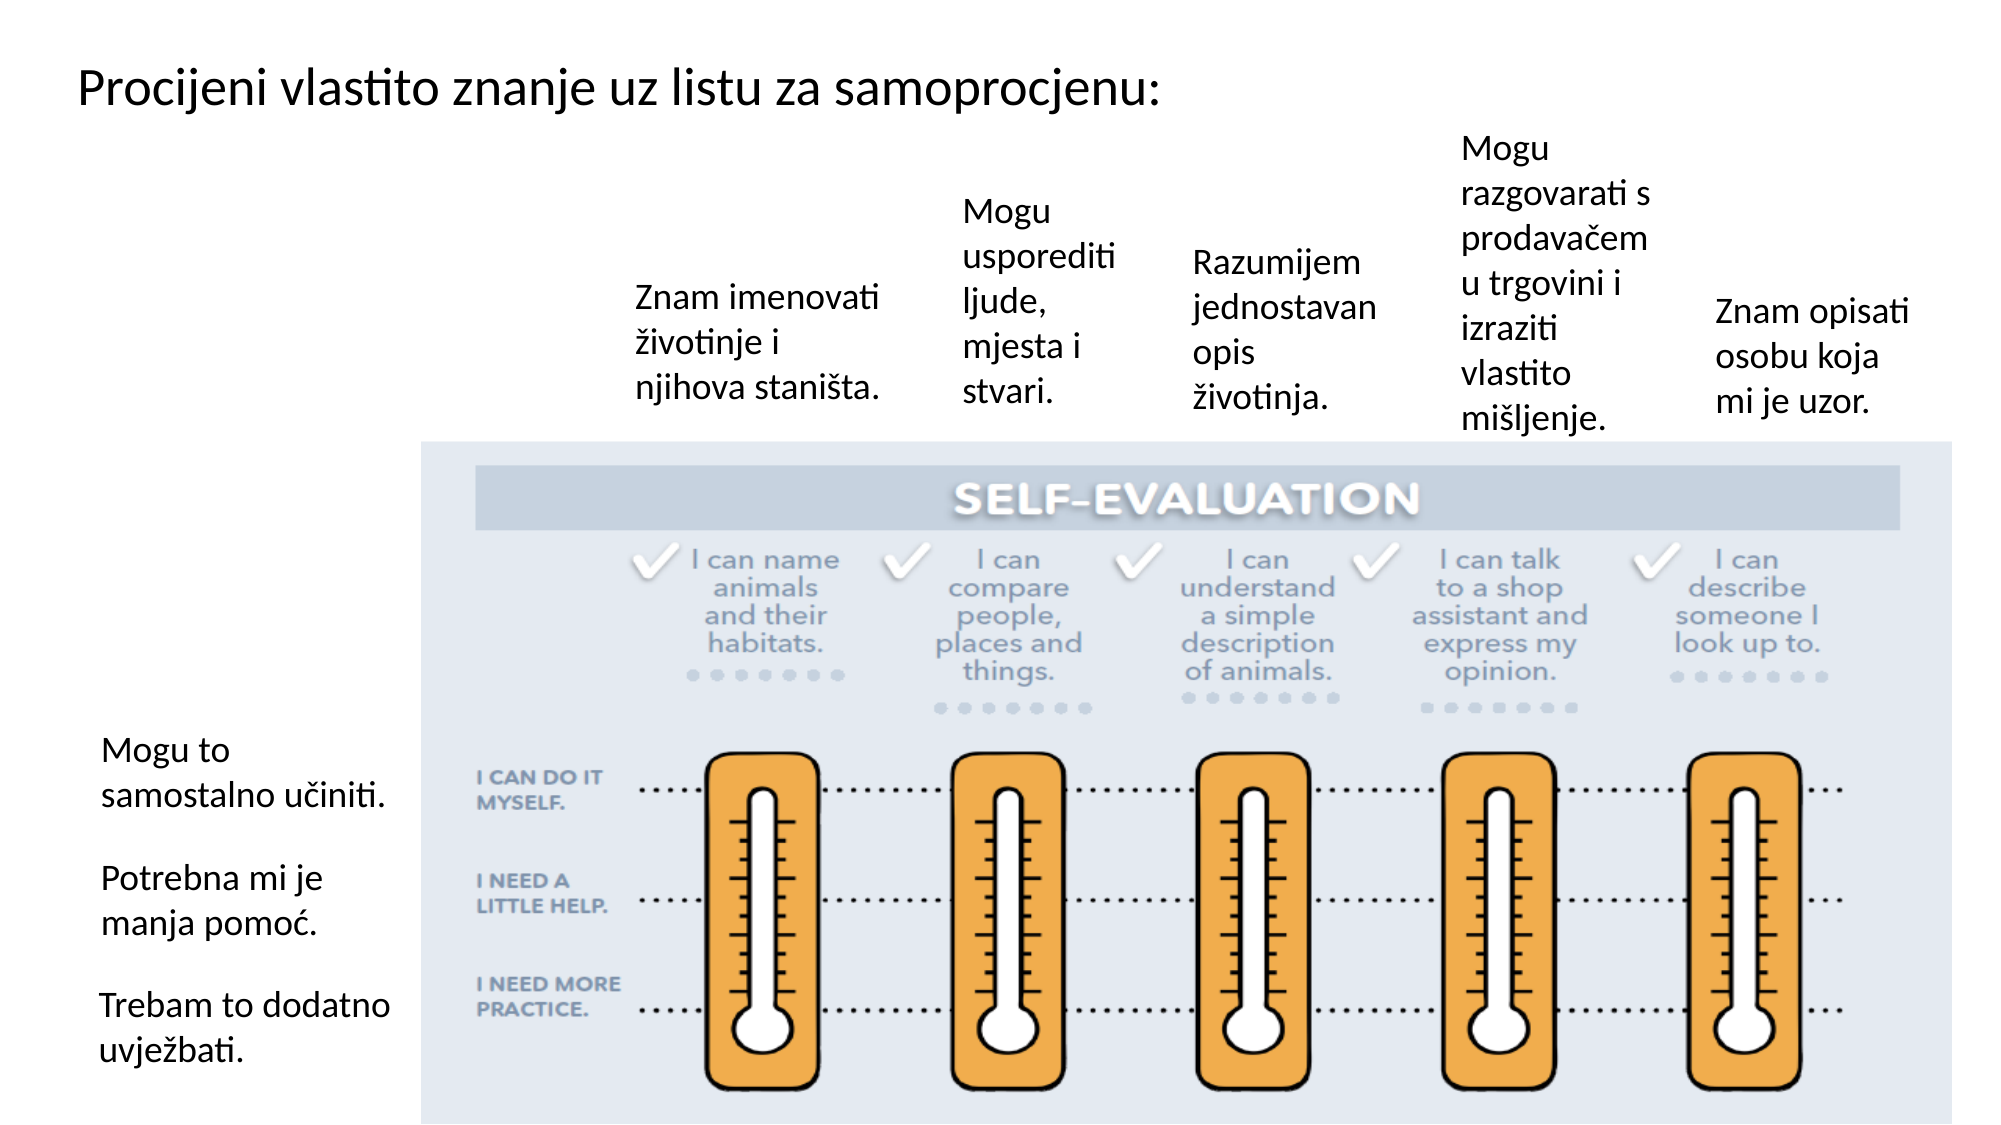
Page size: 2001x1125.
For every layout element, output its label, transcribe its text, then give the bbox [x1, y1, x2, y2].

text_box Razumijem jednostavan opis životinja. [1178, 229, 1402, 425]
text_box Mogu usporediti ljude, mjesta i stvari. [947, 179, 1171, 419]
text_box Znam imenovati životinje i njihova staništa. [620, 264, 903, 415]
text_box Mogu to samostalno učiniti. [86, 718, 421, 823]
text_box Znam opisati osobu koja mi je uzor. [1700, 279, 1928, 429]
text_box Potrebna mi je manja pomoć. [86, 845, 377, 950]
text_box Mogu razgovarati s prodavačem u trgovini i izraziti vlastito mišljenje. [1446, 115, 1685, 439]
text_box Trebam to dodatno uvježbati. [83, 972, 421, 1077]
picture [421, 439, 1952, 1124]
text_box Procijeni vlastito znanje uz listu za samoprocjenu: [62, 44, 1191, 124]
